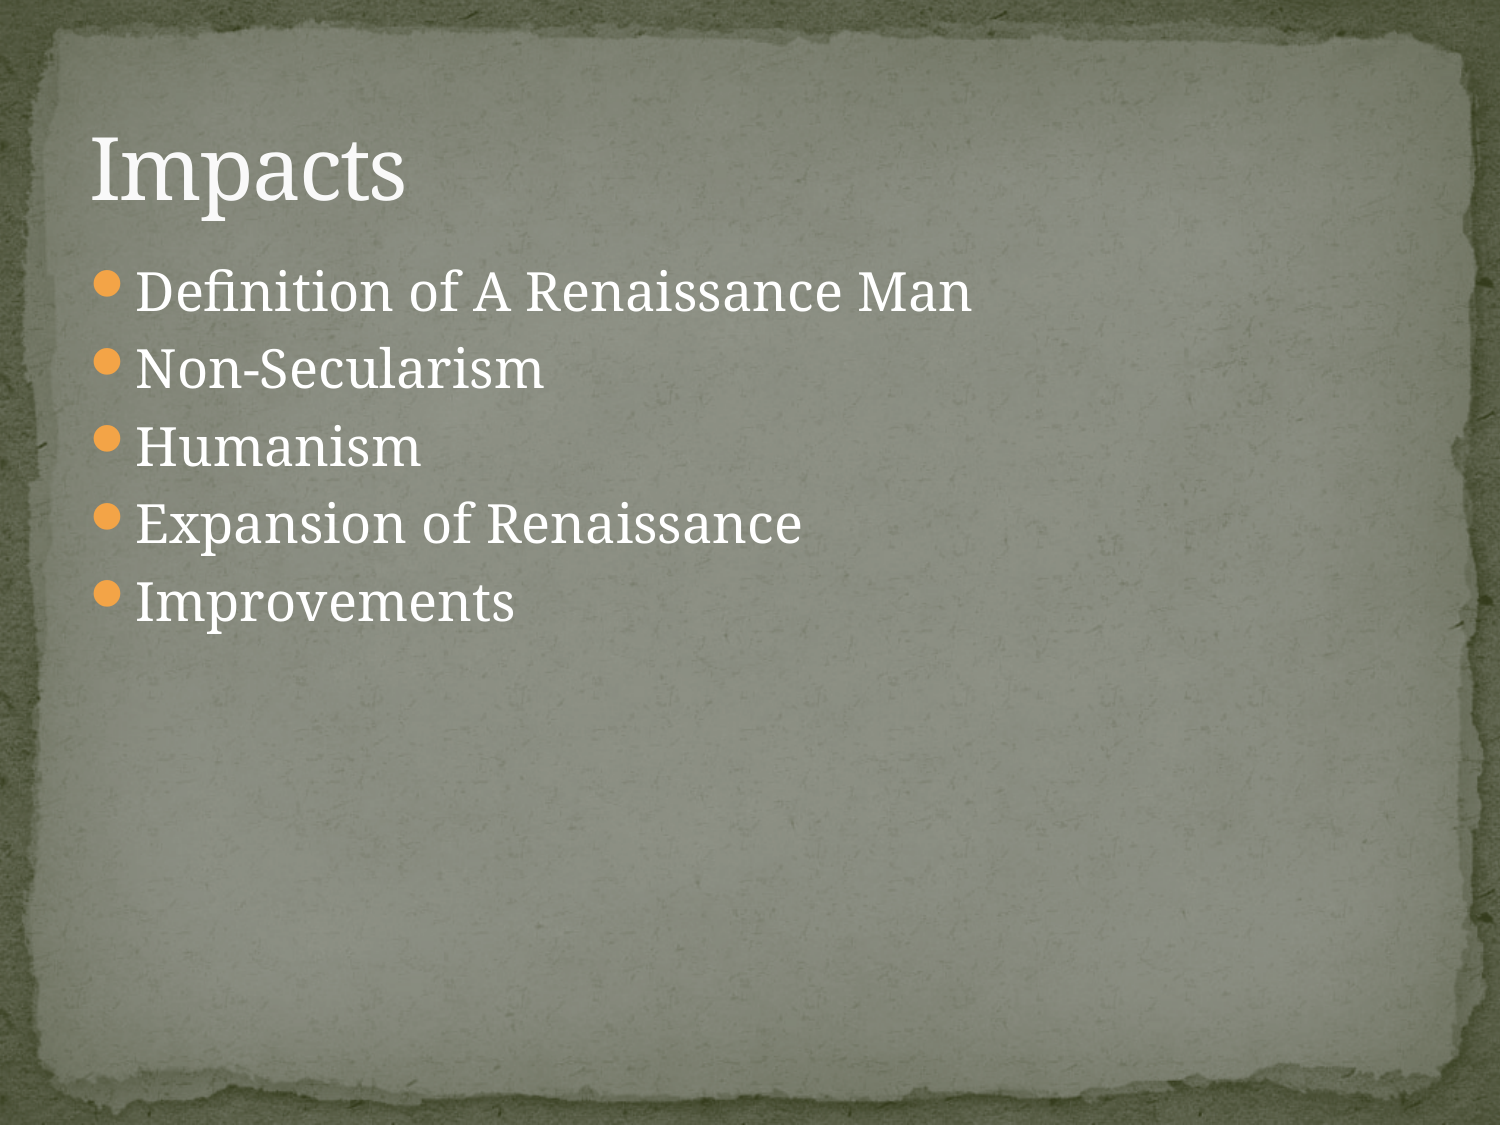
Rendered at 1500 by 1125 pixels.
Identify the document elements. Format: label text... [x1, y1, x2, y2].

title Impacts [74, 24, 1425, 225]
list Definition of A Renaissance Man Non-Secularism Humanism Expansion of Renaissance Improvements [75, 249, 1425, 1000]
